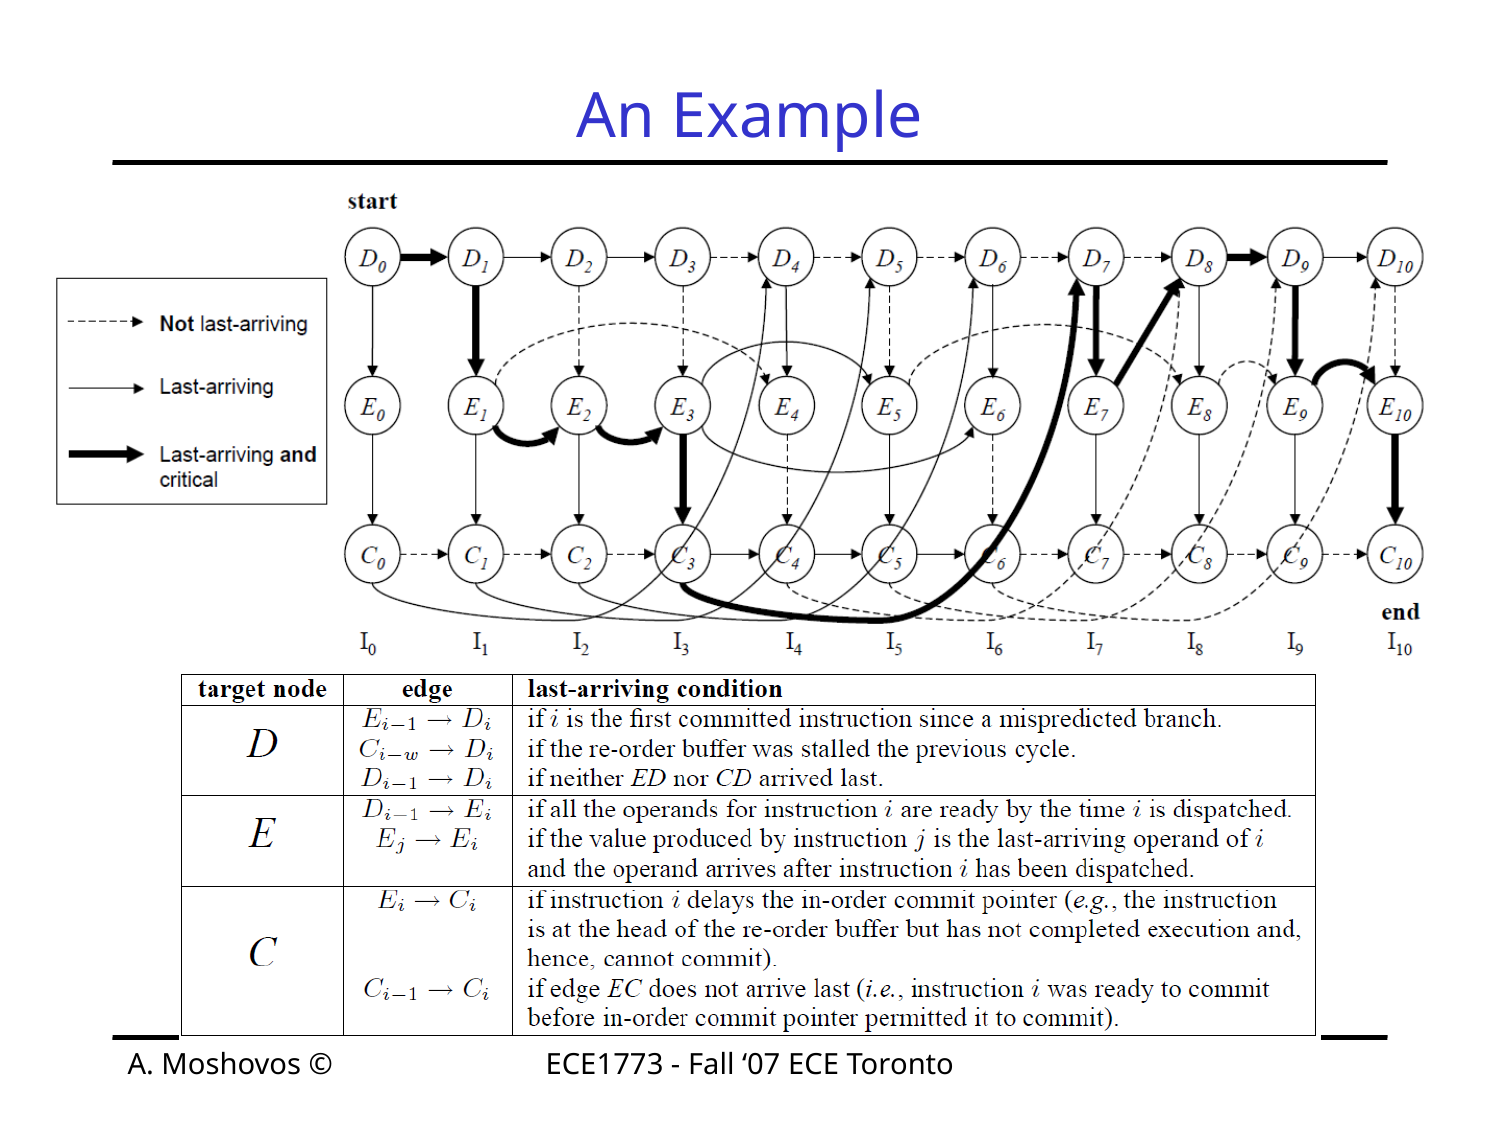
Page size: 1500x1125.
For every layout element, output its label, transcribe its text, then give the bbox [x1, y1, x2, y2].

slide_number A. Moshovos © [112, 1037, 426, 1101]
footer ECE1773 - Fall ‘07 ECE Toronto [487, 1048, 1013, 1101]
title An Example [112, 62, 1388, 163]
picture [23, 190, 1456, 1041]
